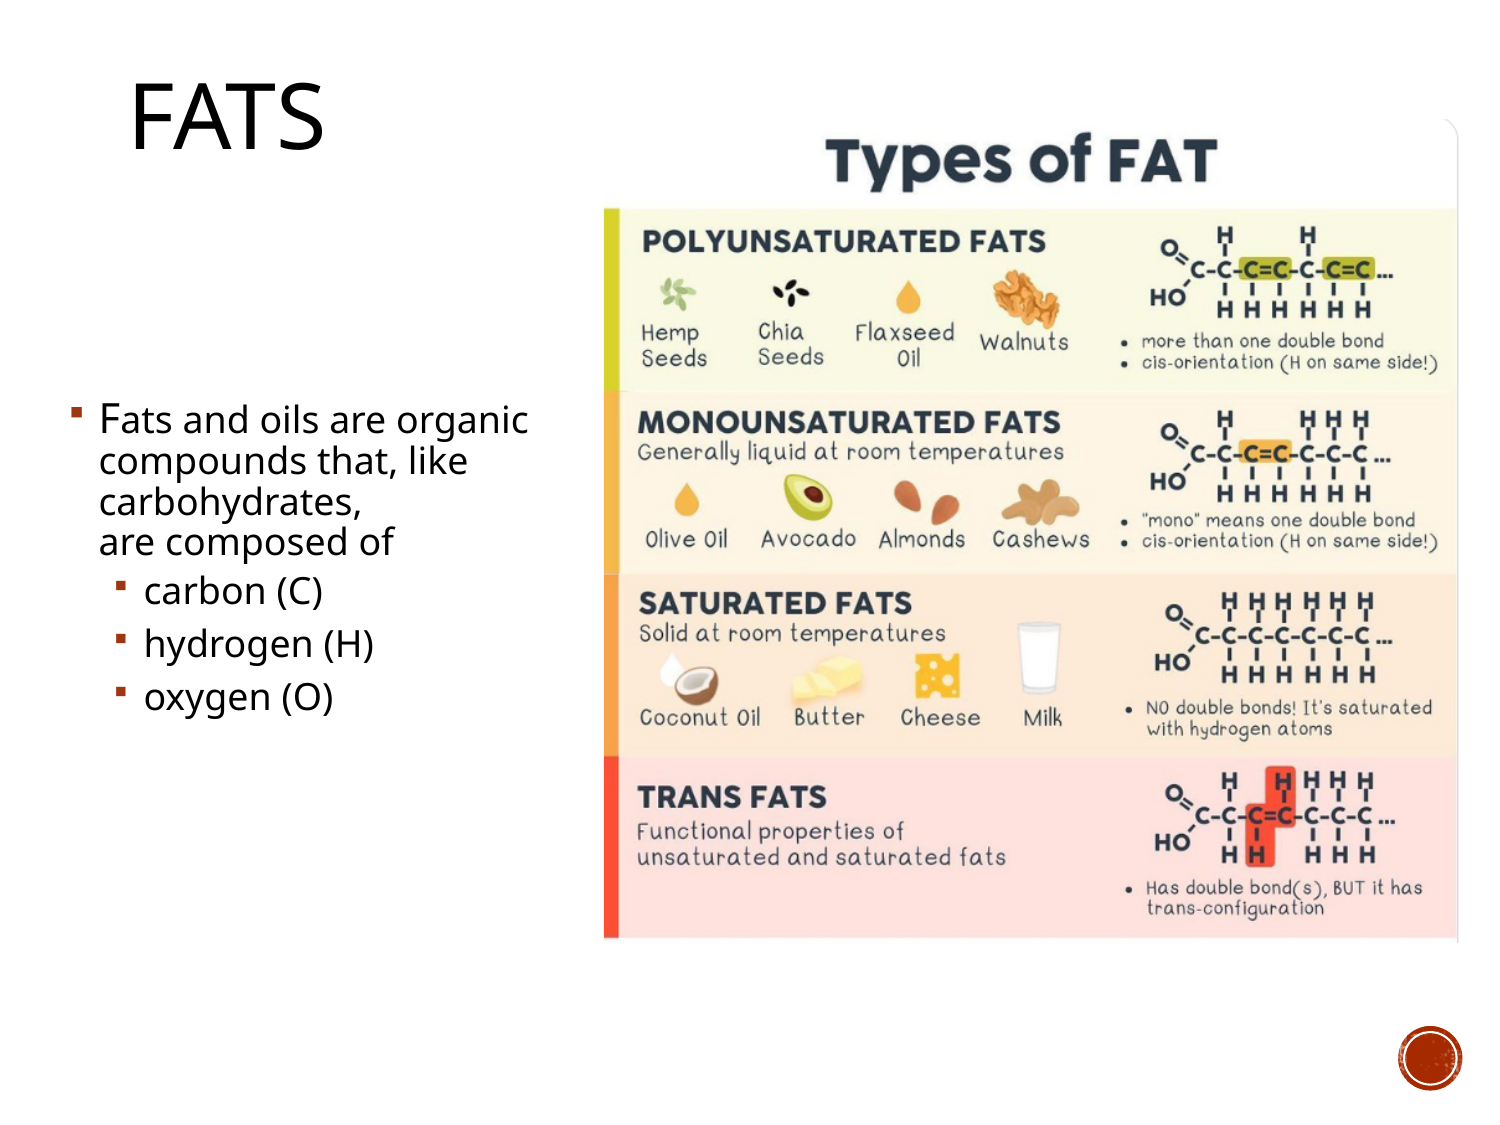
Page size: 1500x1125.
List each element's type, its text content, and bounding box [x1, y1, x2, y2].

list Fats and oils are organic compounds that, like carbohydrates, are composed of carbon (C) hydrogen (H) oxygen (O) [53, 314, 609, 1001]
title fats [112, 30, 1388, 209]
picture [603, 119, 1469, 943]
